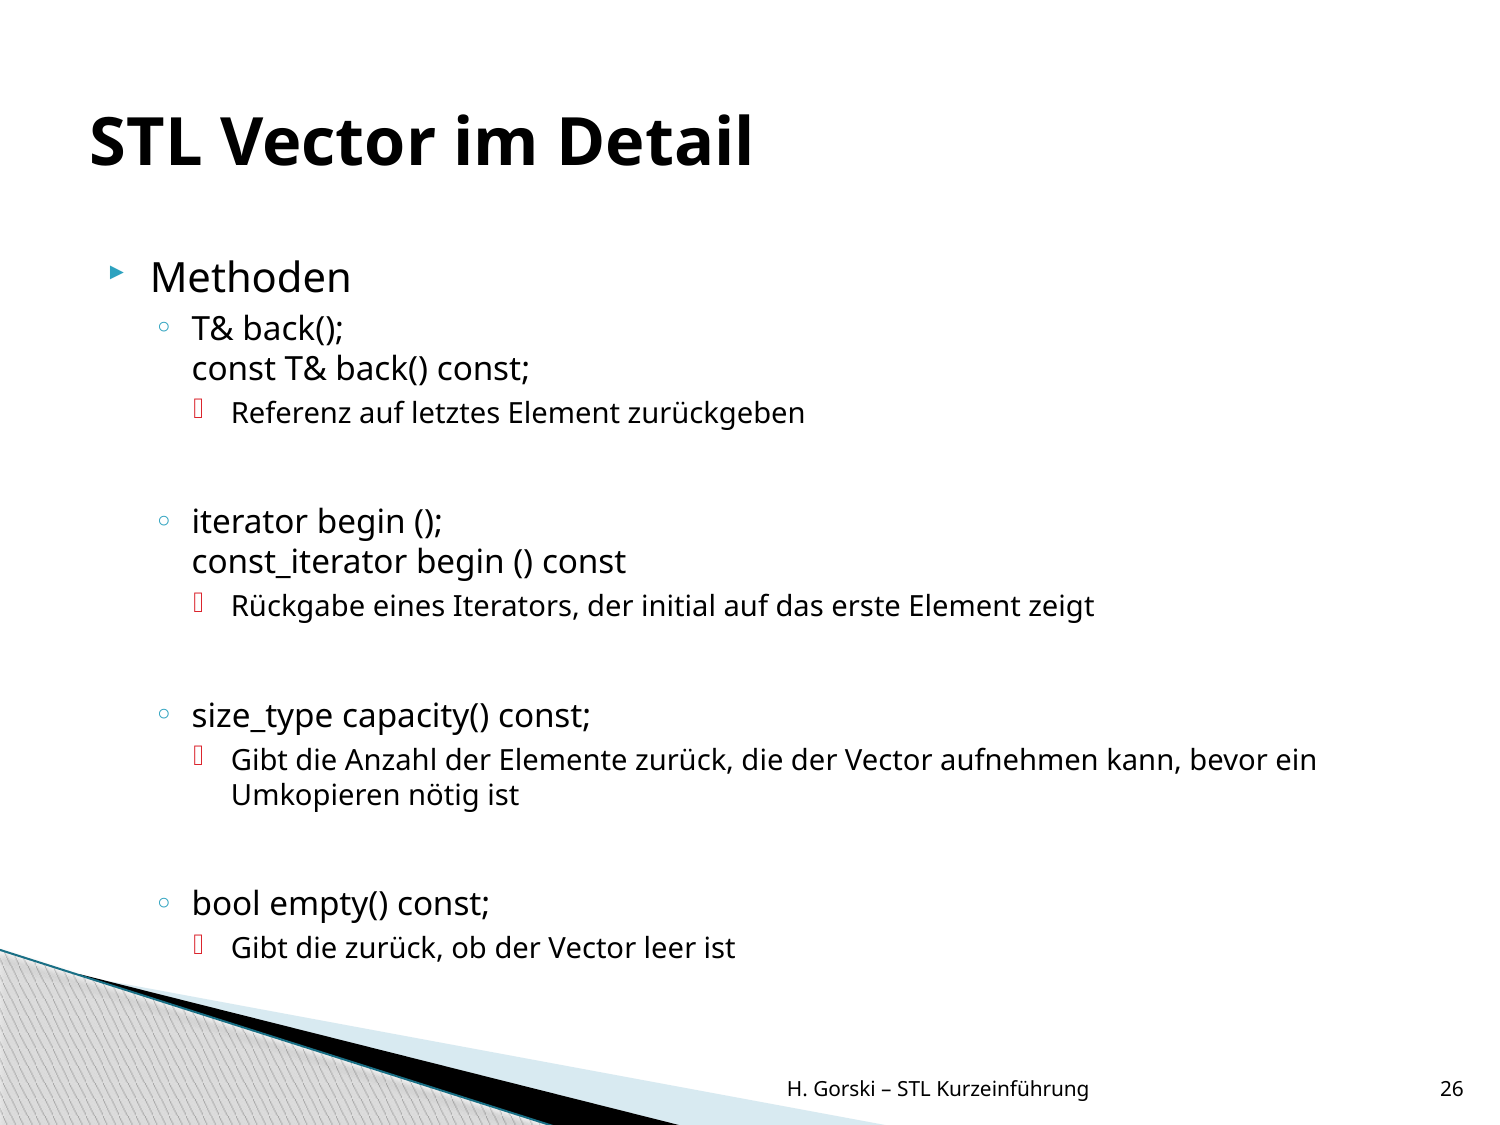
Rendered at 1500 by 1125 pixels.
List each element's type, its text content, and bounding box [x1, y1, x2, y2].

title STL Vector im Detail [75, 45, 1425, 233]
footer H. Gorski – STL Kurzeinführung [718, 1051, 1105, 1112]
list Methoden T& back(); const T& back() const; Referenz auf letztes Element zurückgeben iterator begin (); const_iterator begin () const Rückgabe eines Iterators, der initial auf das erste Element zeigt size_type capacity() const; Gibt die Anzahl der Elemente zurück, die der Vector aufnehmen kann, bevor ein Umkopieren nötig ist bool empty() const; Gibt die zurück, ob der Vector leer ist [75, 243, 1425, 986]
slide_number 26 [1418, 1051, 1479, 1112]
